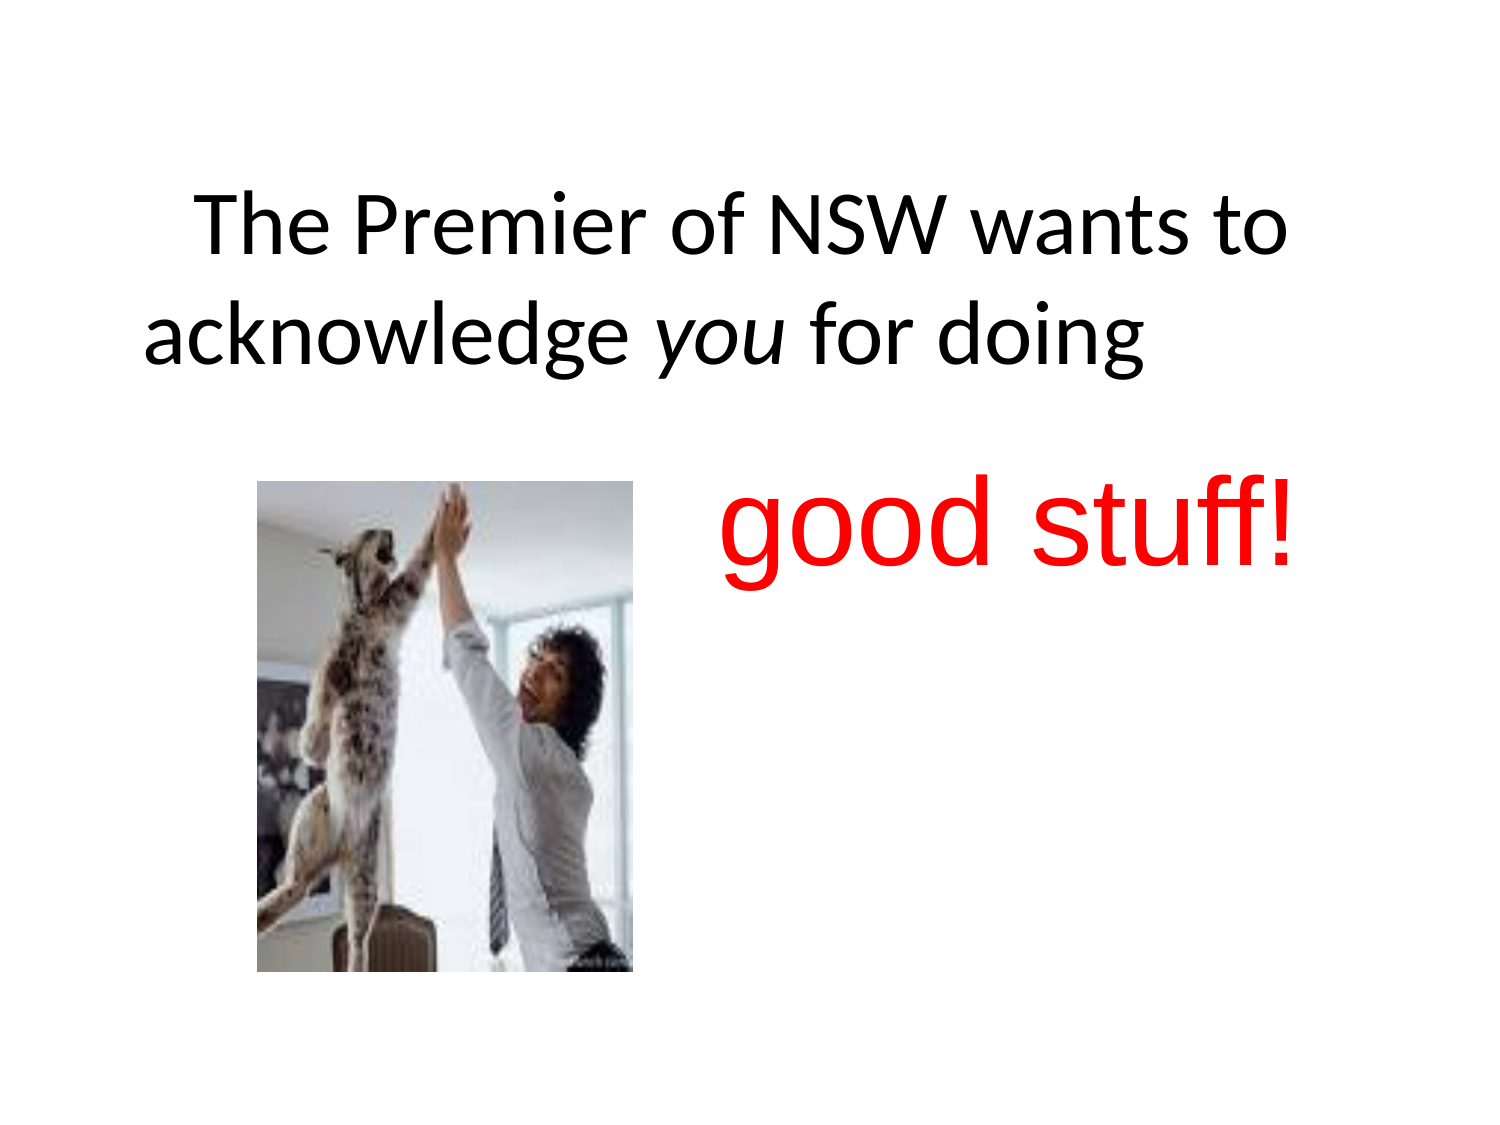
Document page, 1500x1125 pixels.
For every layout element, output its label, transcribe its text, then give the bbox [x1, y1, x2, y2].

text_box good stuff! [703, 433, 1360, 599]
picture [257, 480, 633, 973]
title The Premier of NSW wants to acknowledge you for doing [105, 198, 1381, 458]
